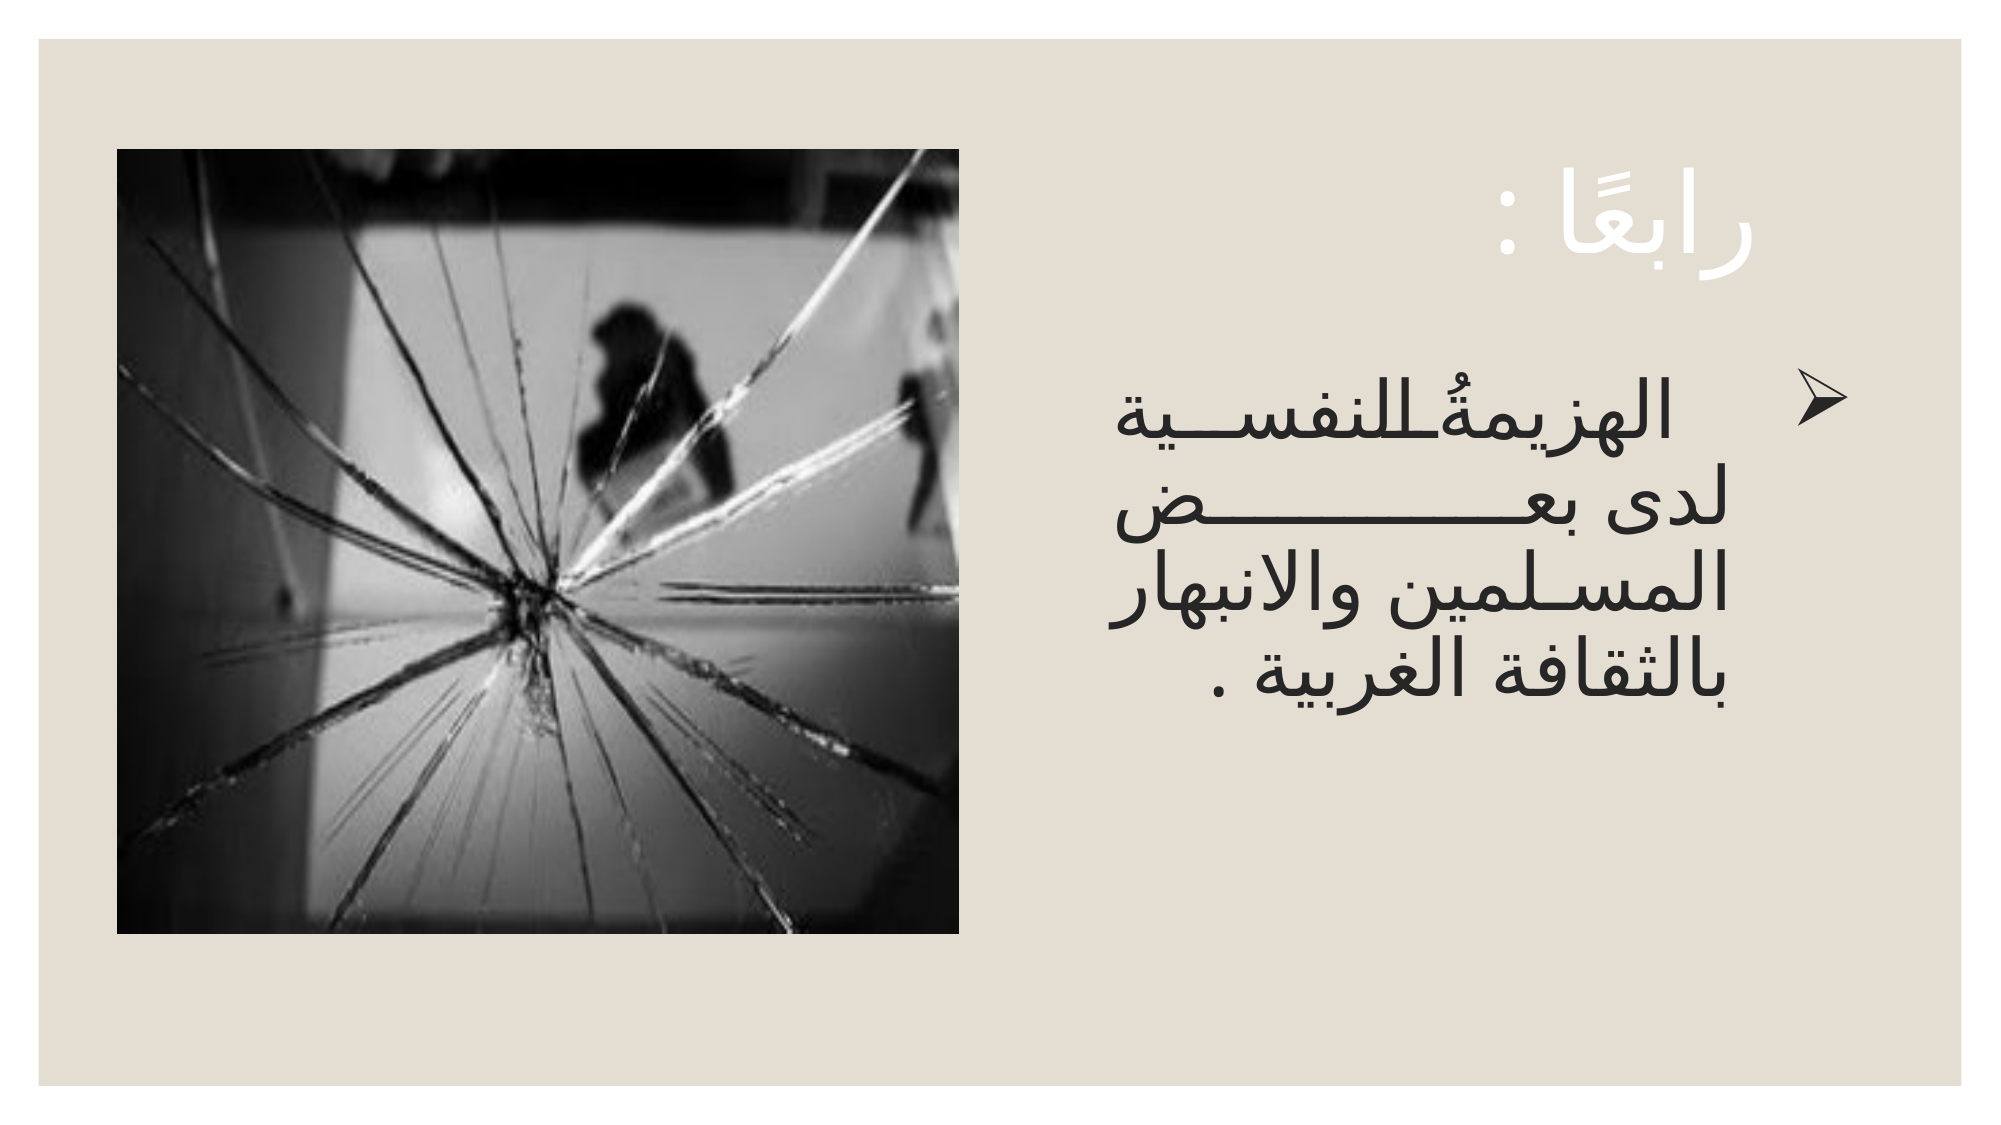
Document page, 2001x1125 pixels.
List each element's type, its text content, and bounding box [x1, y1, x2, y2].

text_box رابعًا : [1421, 133, 1774, 283]
title الهزيمةُ النفسية لدى بعض المسلمين والانبهار بالثقافة الغربية . [1097, 359, 1868, 725]
picture [117, 149, 959, 934]
